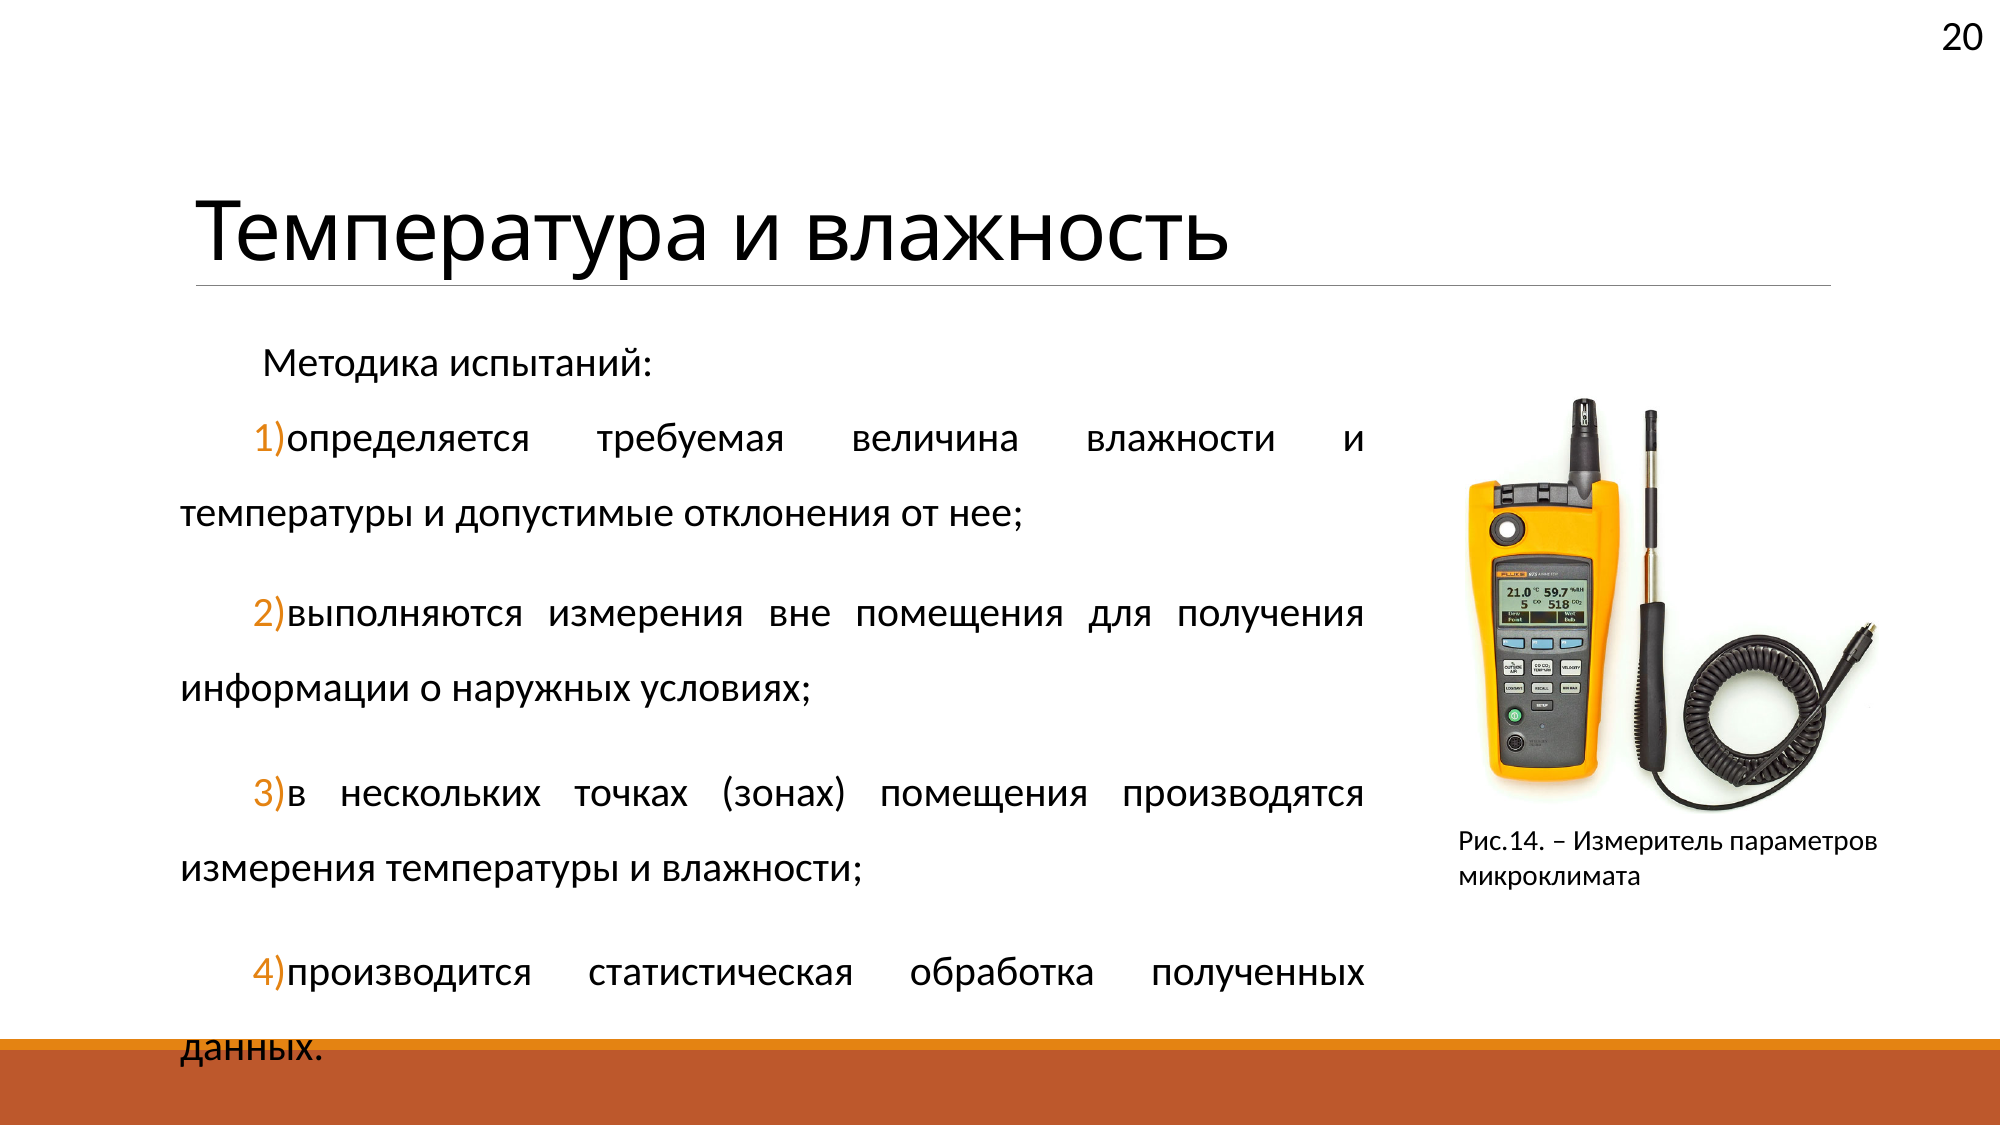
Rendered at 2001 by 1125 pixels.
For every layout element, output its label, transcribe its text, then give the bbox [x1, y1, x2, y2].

title Температура и влажность [180, 47, 1830, 285]
text_box 20 [1923, 1, 2000, 67]
text_box Рис.14. – Измеритель параметров микроклимата [1443, 813, 1901, 899]
list Методика испытаний: определяется требуемая величина влажности и температуры и допустимые отклонения от нее; выполняются измерения вне помещения для получения информации о наружных условиях; в нескольких точках (зонах) помещения производятся измерения температуры и влажности; производится статистическая обработка полученных данных. [180, 302, 1366, 1028]
picture [1464, 395, 1880, 815]
